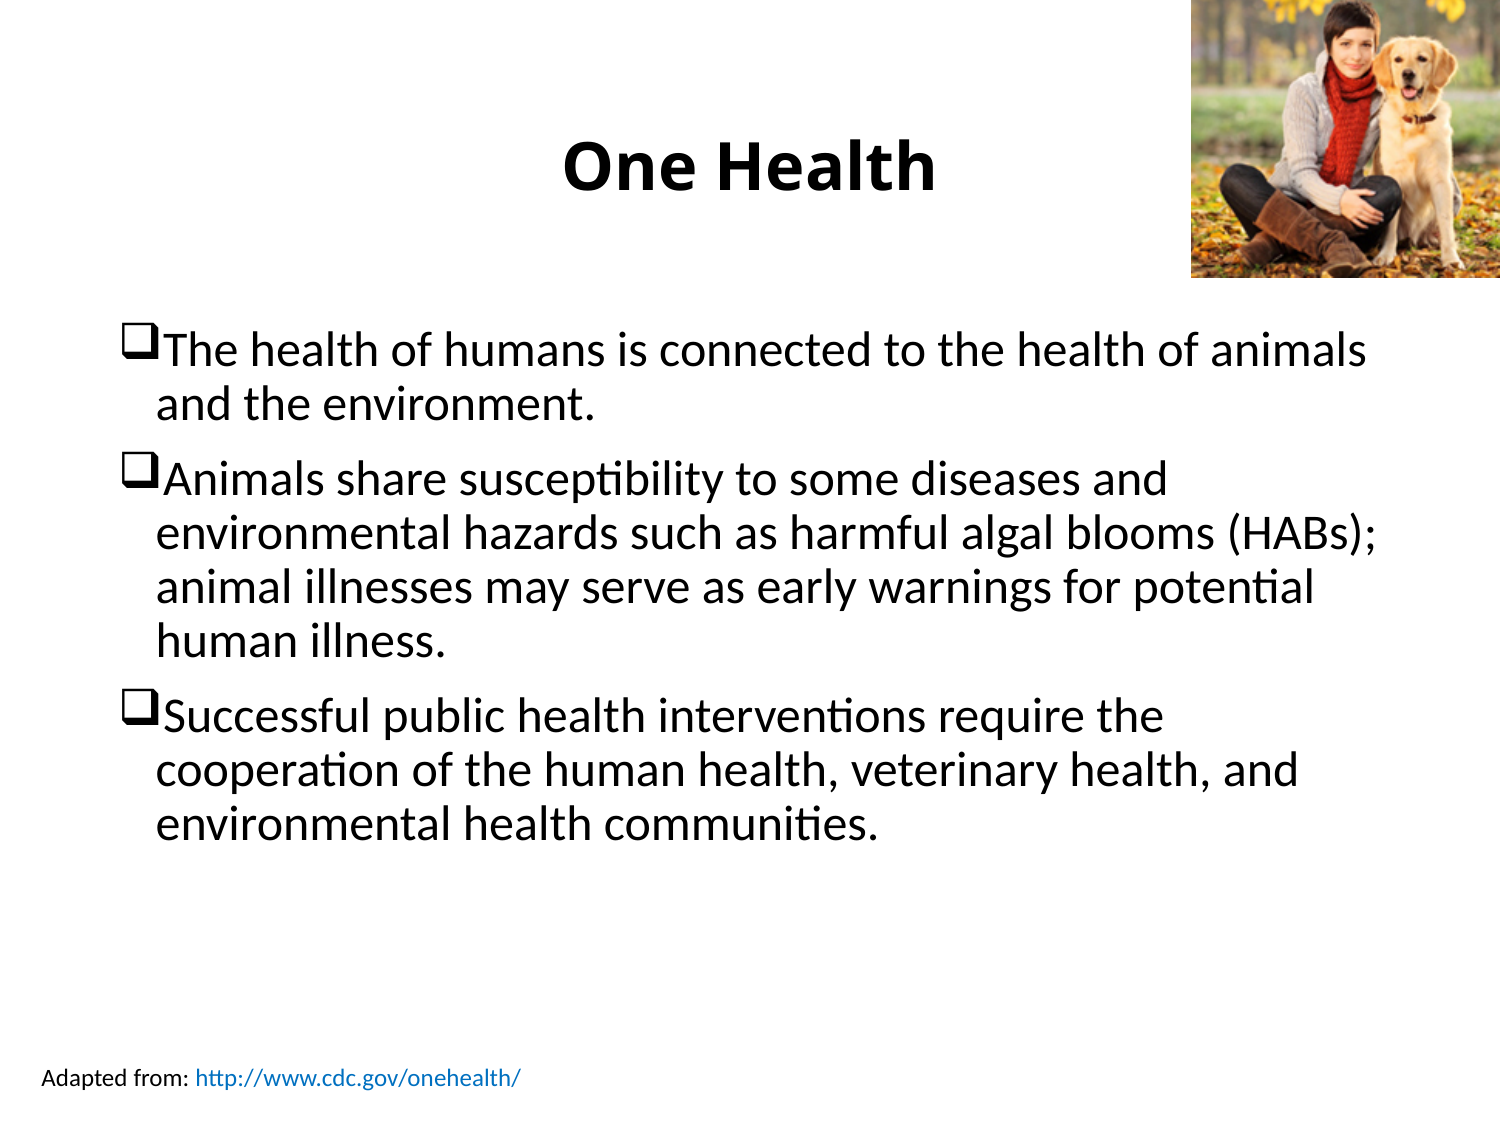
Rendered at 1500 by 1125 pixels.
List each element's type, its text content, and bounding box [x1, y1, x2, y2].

title One Health [103, 59, 1191, 278]
list The health of humans is connected to the health of animals and the environment. Animals share susceptibility to some diseases and environmental hazards such as harmful algal blooms (HABs); animal illnesses may serve as early warnings for potential human illness. Successful public health interventions require the cooperation of the human health, veterinary health, and environmental health communities. [103, 316, 1397, 894]
text_box Adapted from: http://www.cdc.gov/onehealth/ [26, 1053, 1377, 1099]
picture [1191, 0, 1500, 278]
